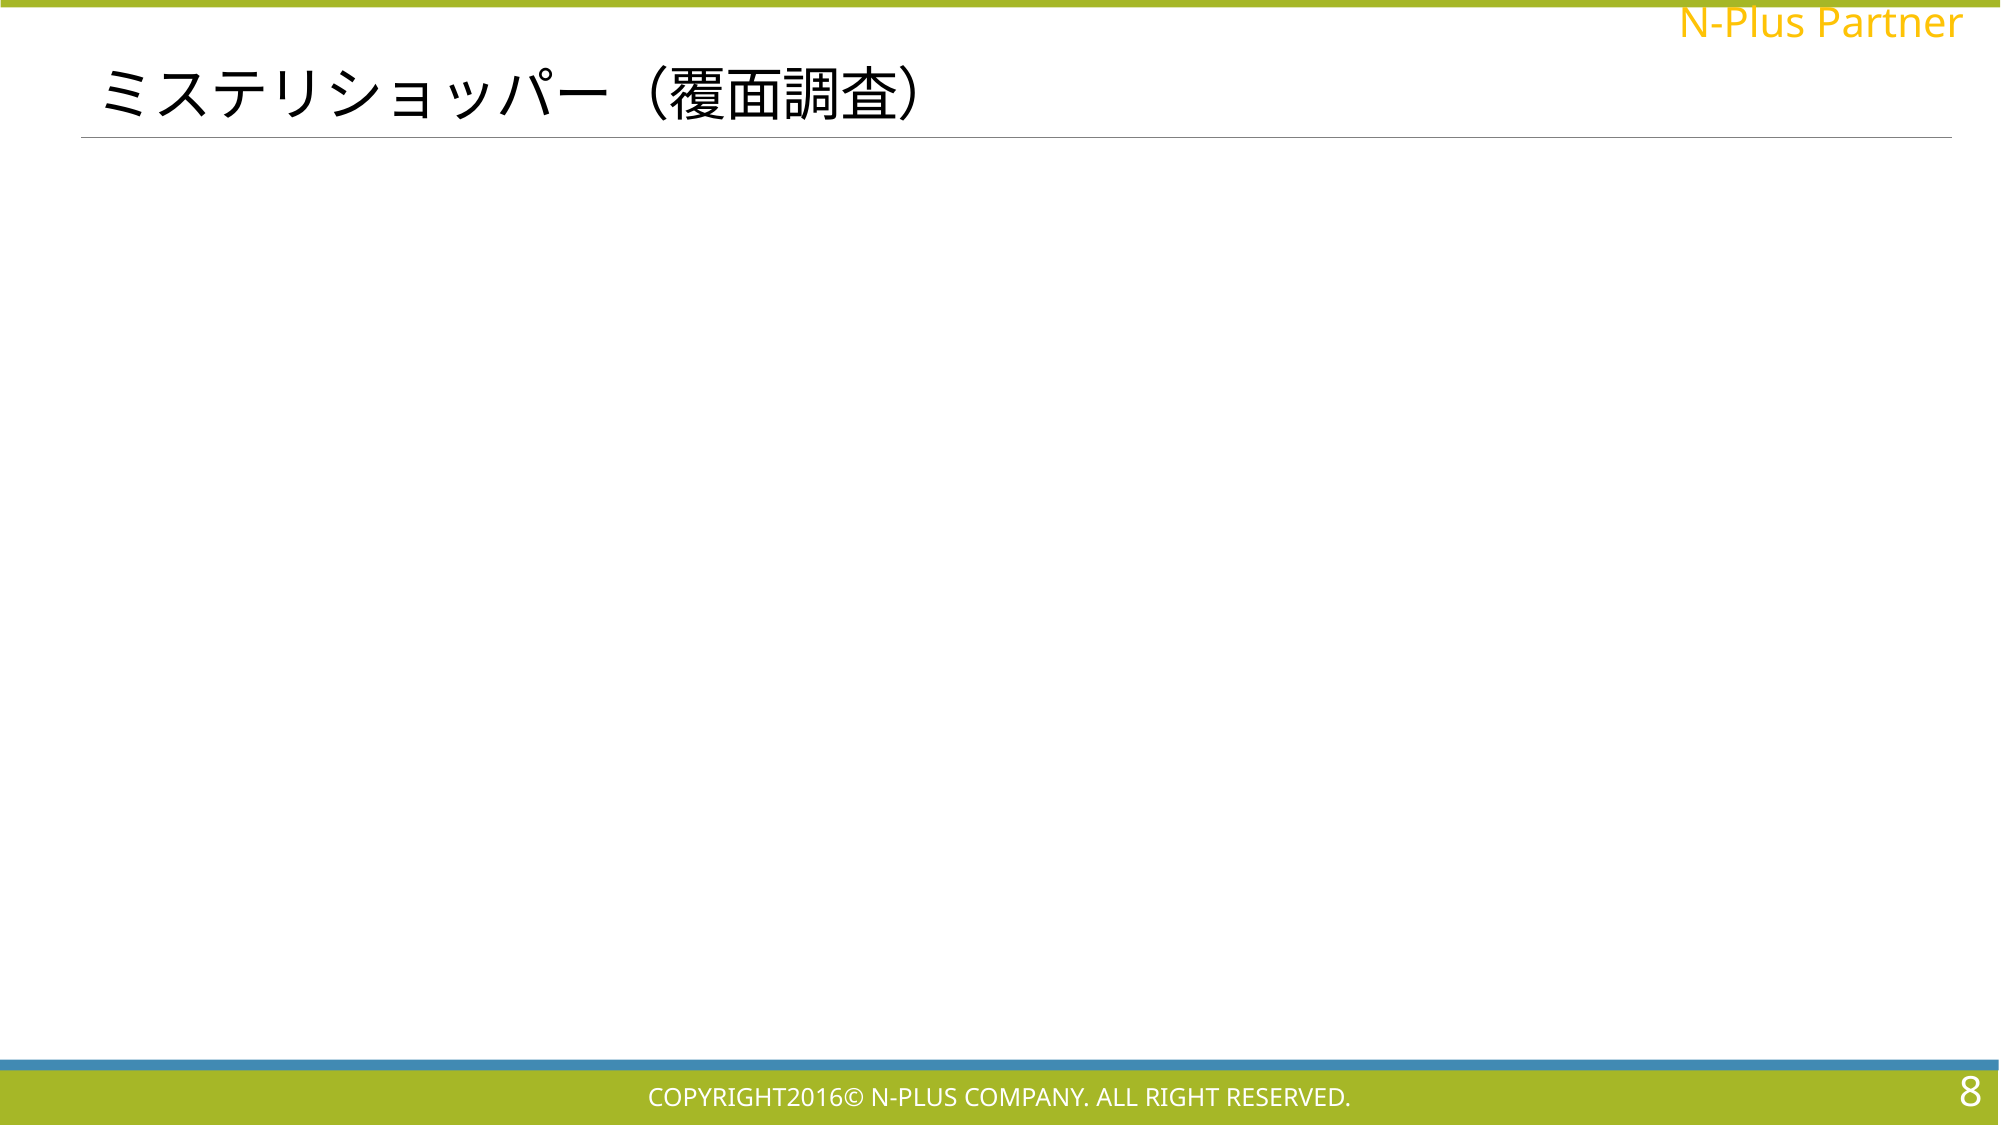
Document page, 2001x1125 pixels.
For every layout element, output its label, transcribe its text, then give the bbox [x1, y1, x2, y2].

footer Copyright2016© N-Plus Company. All right reserved. [604, 1066, 1396, 1125]
slide_number 8 [1782, 1063, 1998, 1124]
title ミステリショッパー（覆面調査） [81, 47, 1732, 135]
